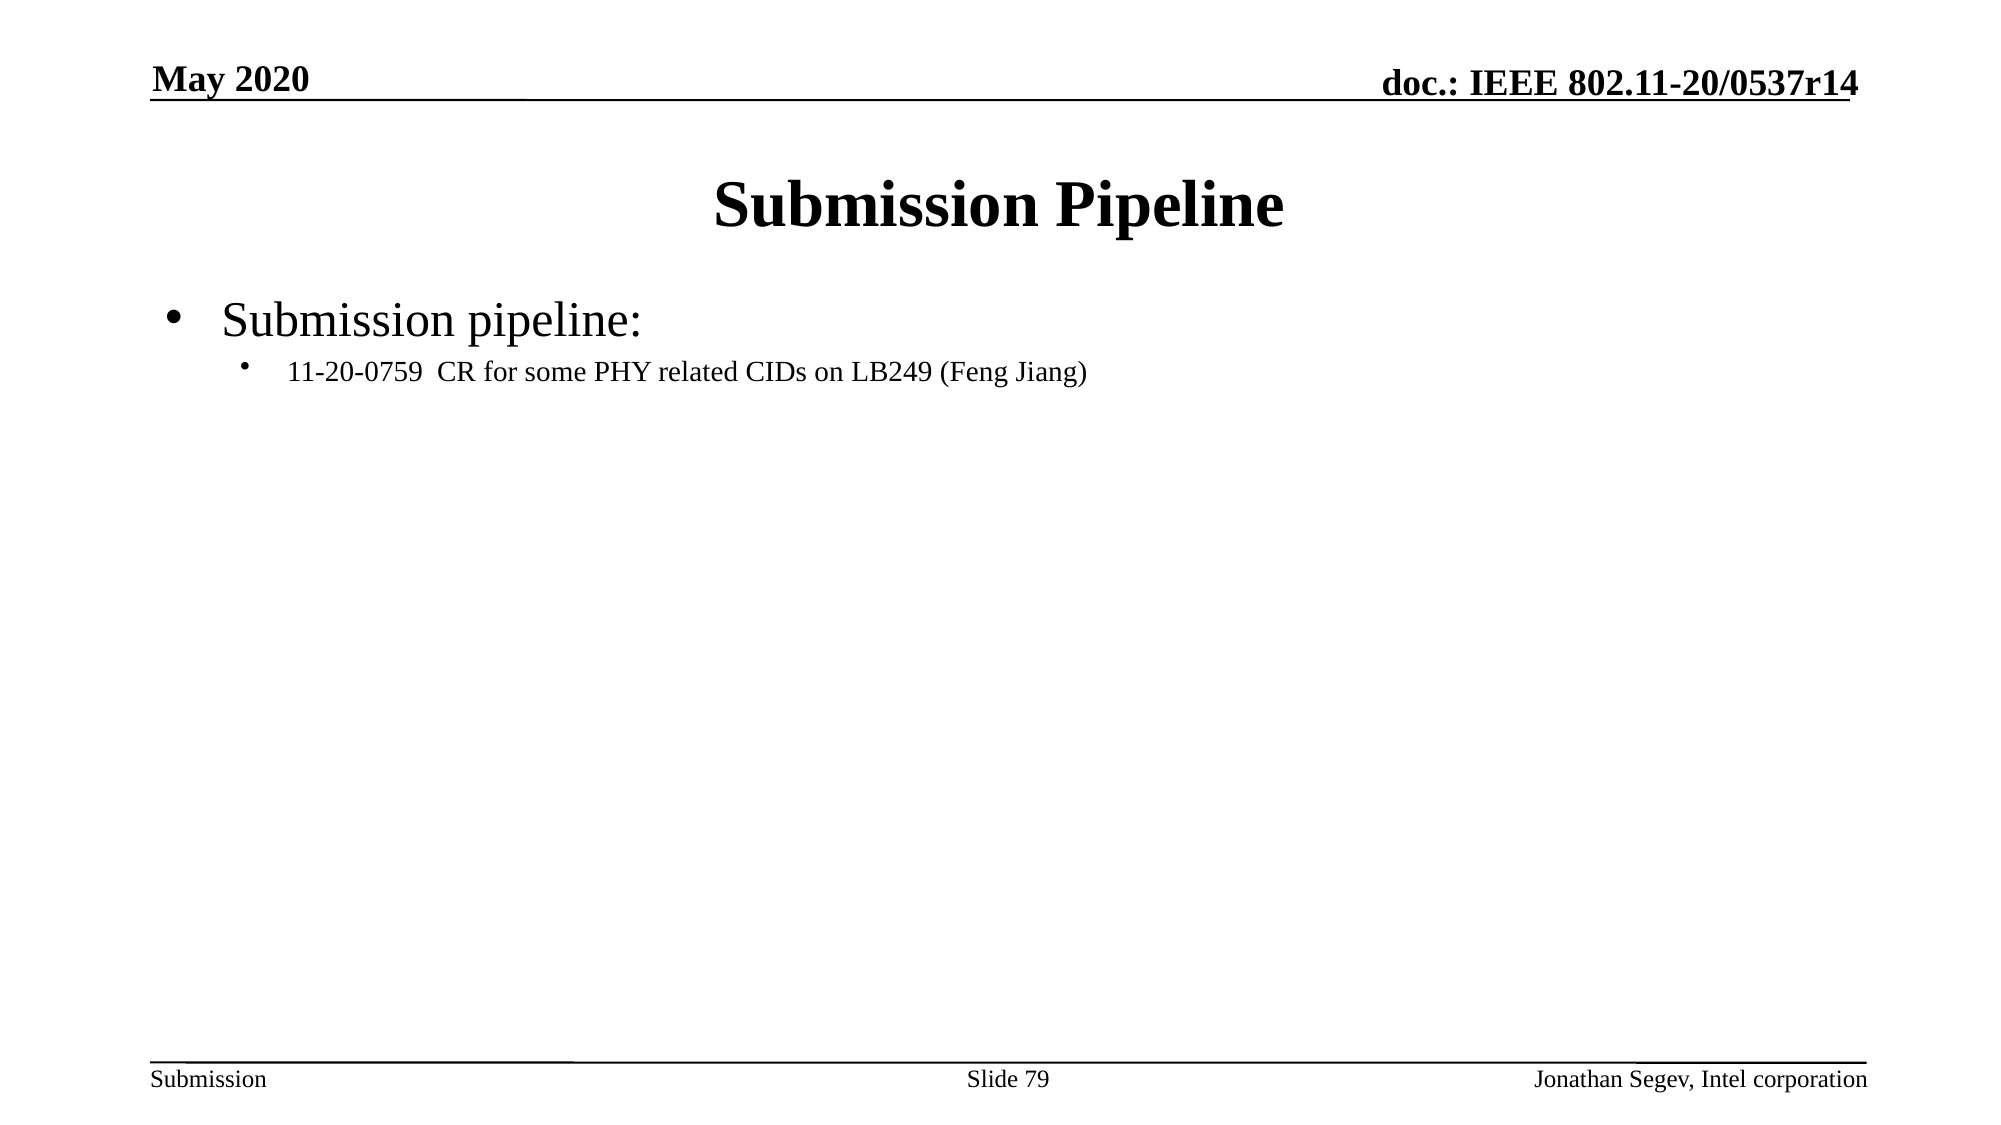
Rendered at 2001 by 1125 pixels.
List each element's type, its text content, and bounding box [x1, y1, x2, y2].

title Submission Pipeline [149, 112, 1850, 278]
slide_number Slide 79 [950, 1061, 1067, 1123]
footer Jonathan Segev, Intel corporation [1171, 1061, 1869, 1093]
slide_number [152, 54, 563, 100]
list Submission pipeline: 11-20-0759 CR for some PHY related CIDs on LB249 (Feng Jiang) [149, 278, 1850, 670]
